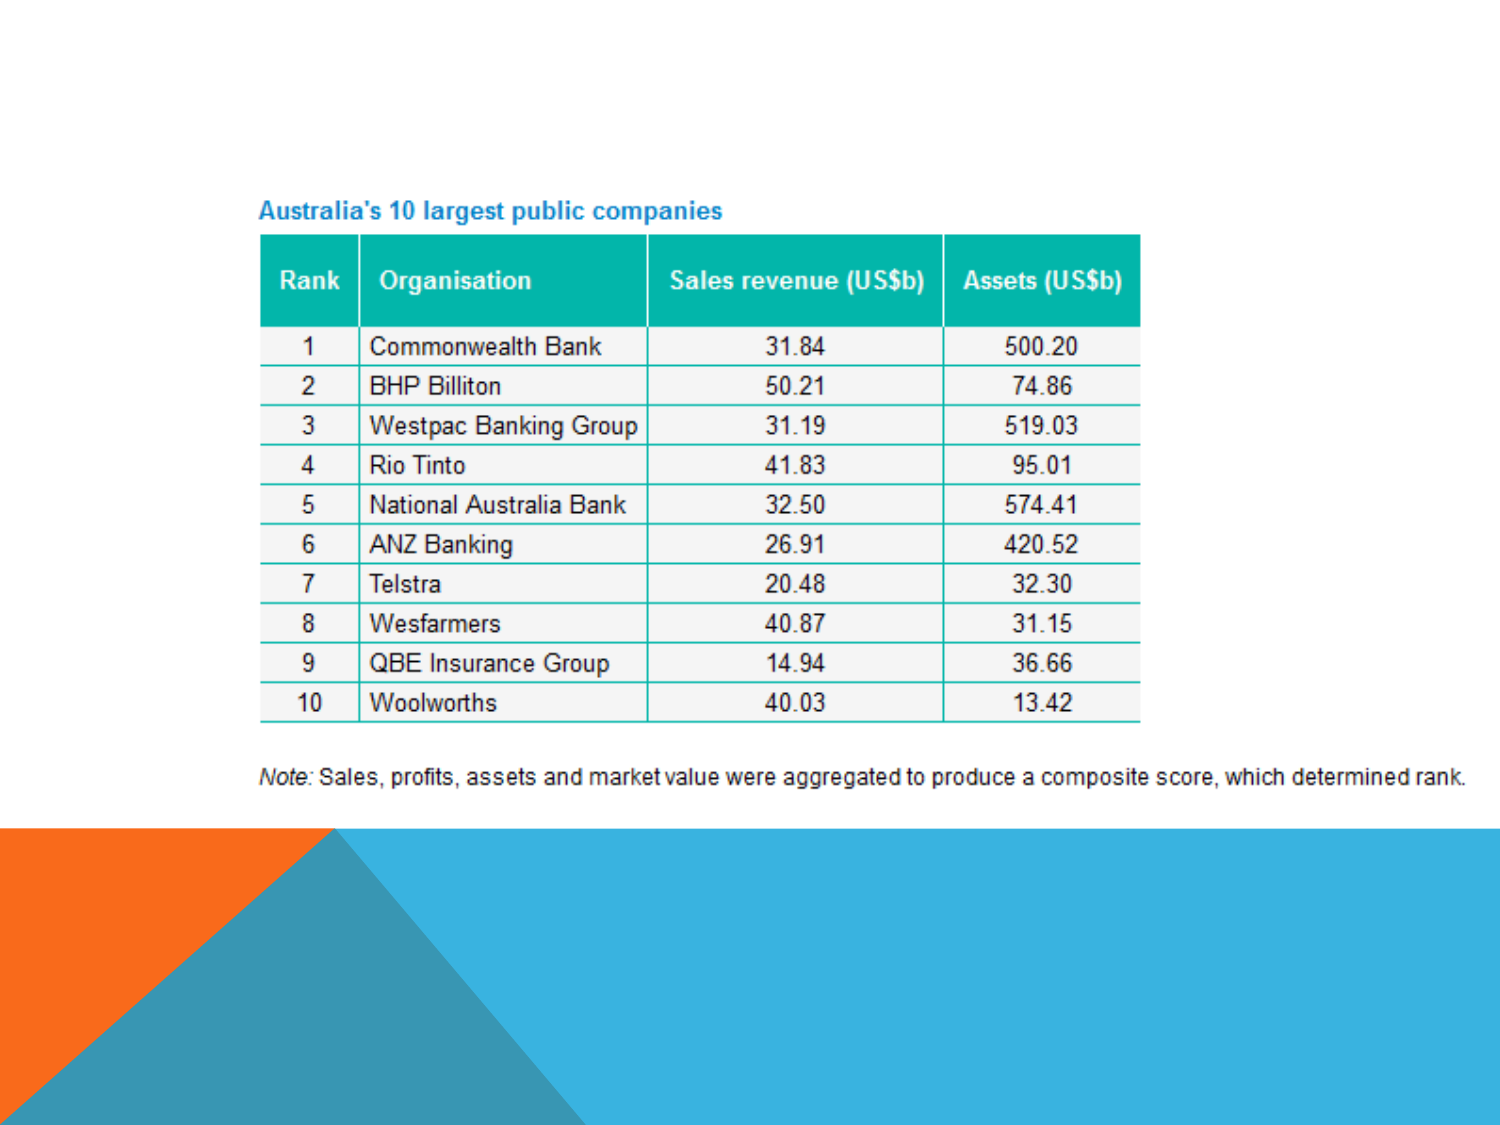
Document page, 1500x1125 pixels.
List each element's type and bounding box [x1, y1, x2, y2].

picture [241, 178, 1483, 802]
